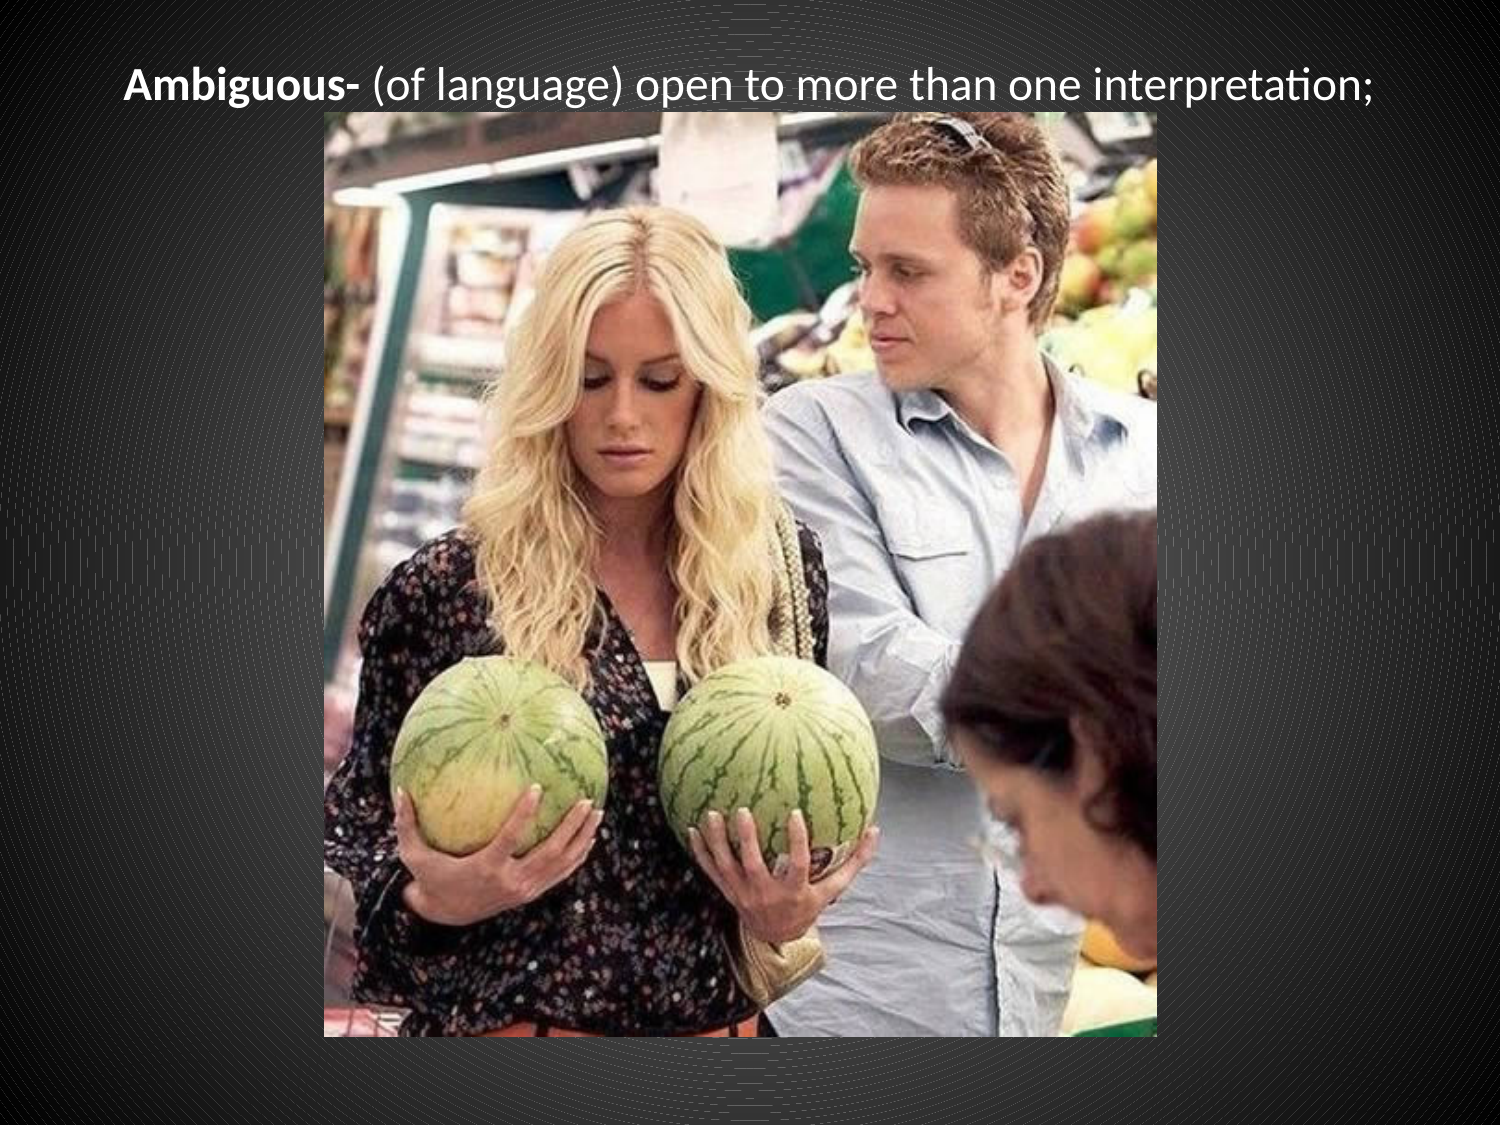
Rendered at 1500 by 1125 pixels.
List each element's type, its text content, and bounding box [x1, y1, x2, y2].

title Ambiguous- (of language) open to more than one interpretation; having a double meaning. [75, 45, 1425, 233]
picture [324, 112, 1157, 1037]
